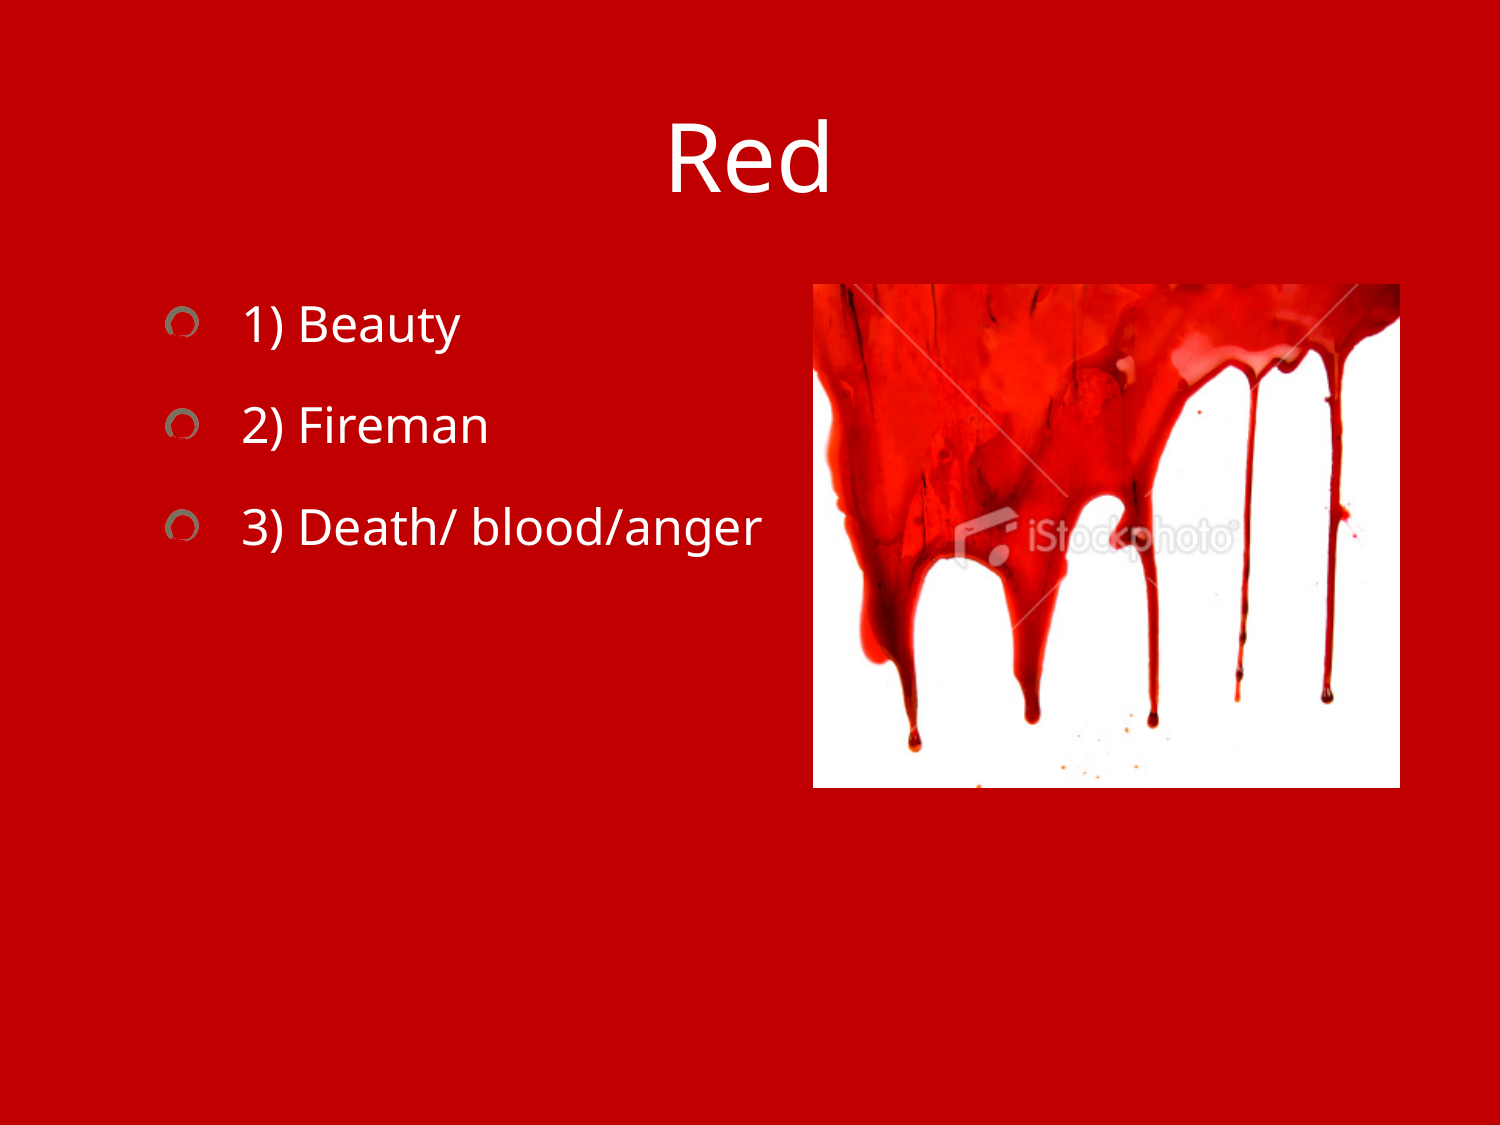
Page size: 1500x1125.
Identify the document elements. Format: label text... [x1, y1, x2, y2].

picture [813, 284, 1401, 788]
list 1) Beauty 2) Fireman 3) Death/ blood/anger [150, 284, 1350, 950]
picture [165, 509, 200, 542]
title Red [150, 82, 1350, 225]
picture [165, 408, 200, 440]
picture [165, 306, 200, 338]
